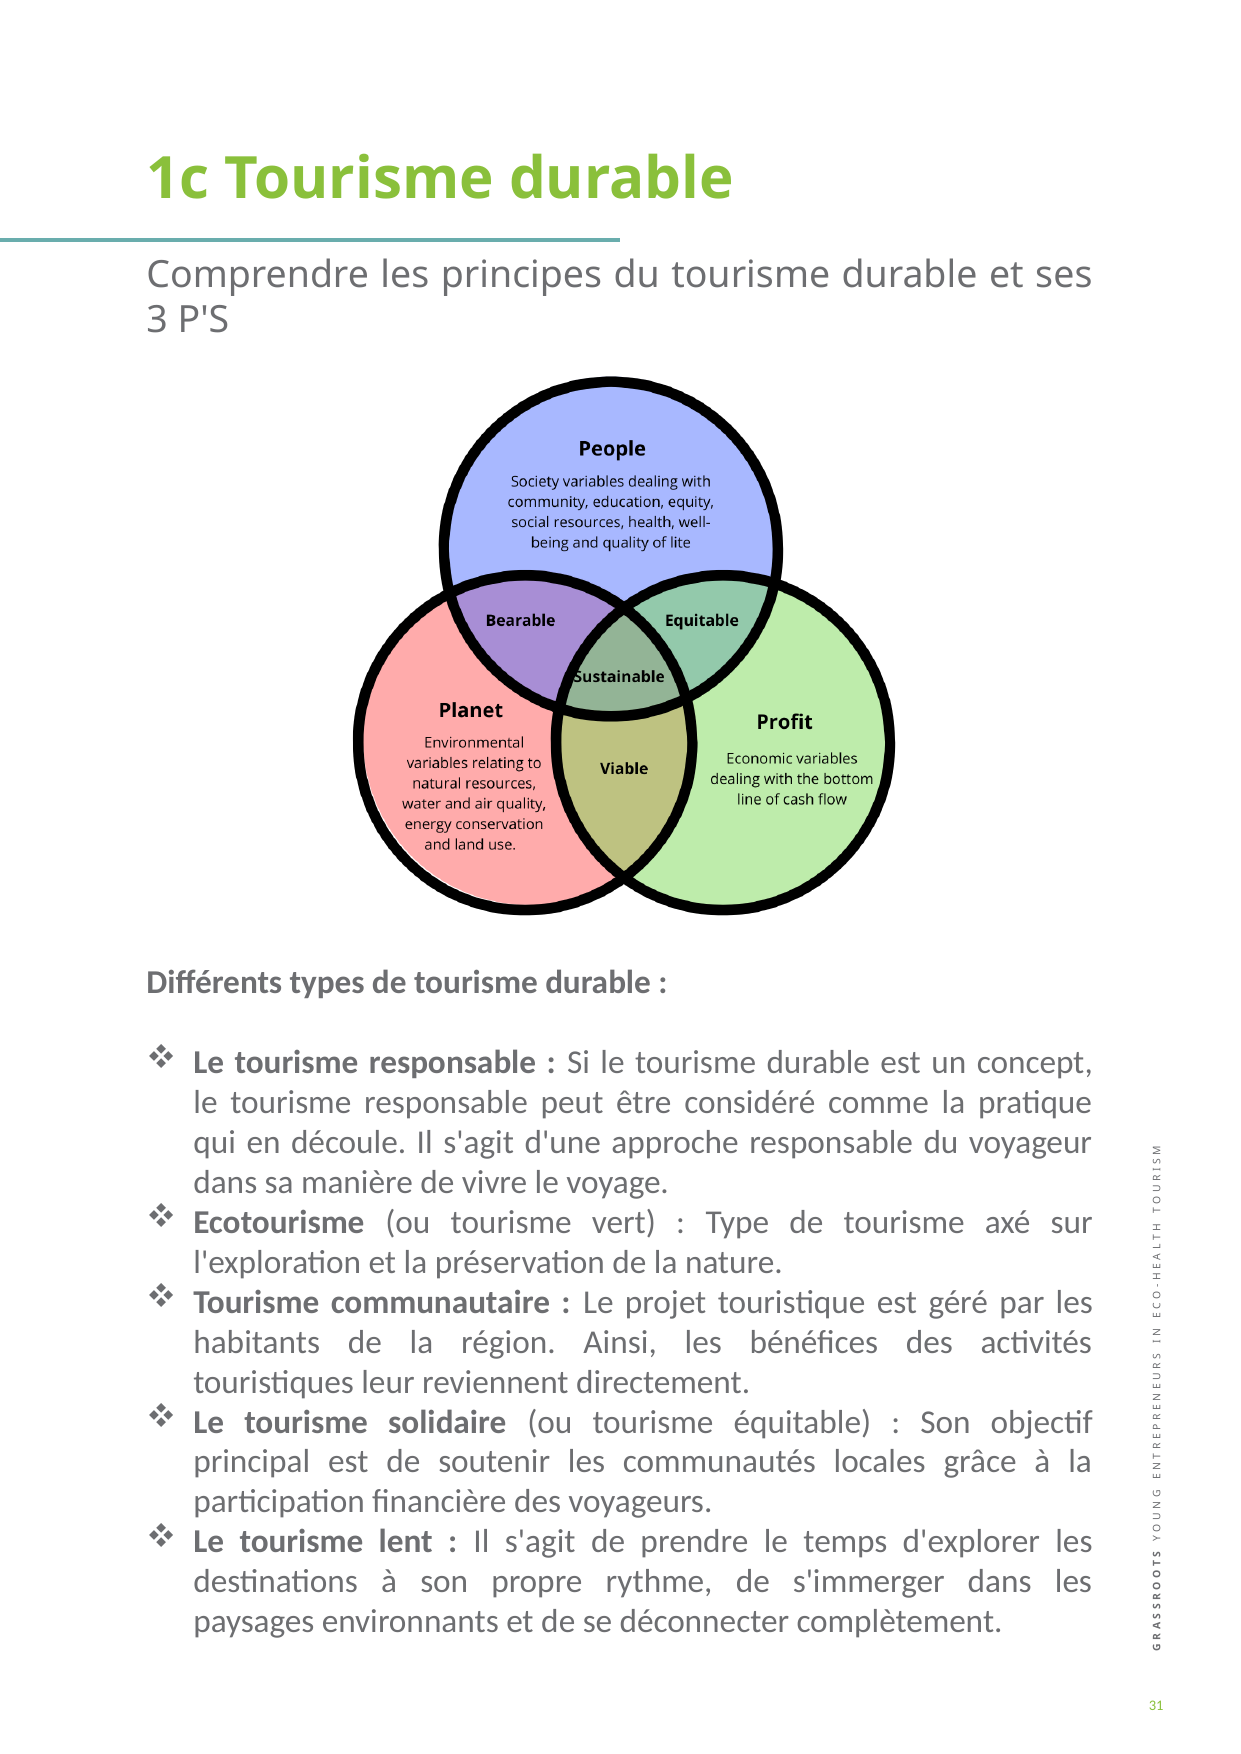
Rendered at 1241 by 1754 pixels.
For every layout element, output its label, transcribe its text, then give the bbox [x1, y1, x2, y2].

text_box [0, 1359, 832, 1754]
list 1c Tourisme durable [131, 132, 1109, 242]
picture [323, 344, 917, 939]
list Comprendre les principes du tourisme durable et ses 3 P'S [131, 242, 1109, 371]
list Différents types de tourisme durable : Le tourisme responsable : Si le tourisme durable est un concept, le tourisme responsable peut être considéré comme la pratique qui en découle. Il s'agit d'une approche responsable du voyageur dans sa manière de vivre le voyage. Ecotourisme (ou tourisme vert) : Type de tourisme axé sur l'exploration et la préservation de la nature. Tourisme communautaire : Le projet touristique est géré par les habitants de la région. Ainsi, les bénéfices des activités touristiques leur reviennent directement. Le tourisme solidaire (ou tourisme équitable) : Son objectif principal est de soutenir les communautés locales grâce à la participation financière des voyageurs. Le tourisme lent : Il s'agit de prendre le temps d'explorer les destinations à son propre rythme, de s'immerger dans les paysages environnants et de se déconnecter complètement. [131, 394, 1109, 1609]
slide_number 31 [1125, 1666, 1187, 1743]
